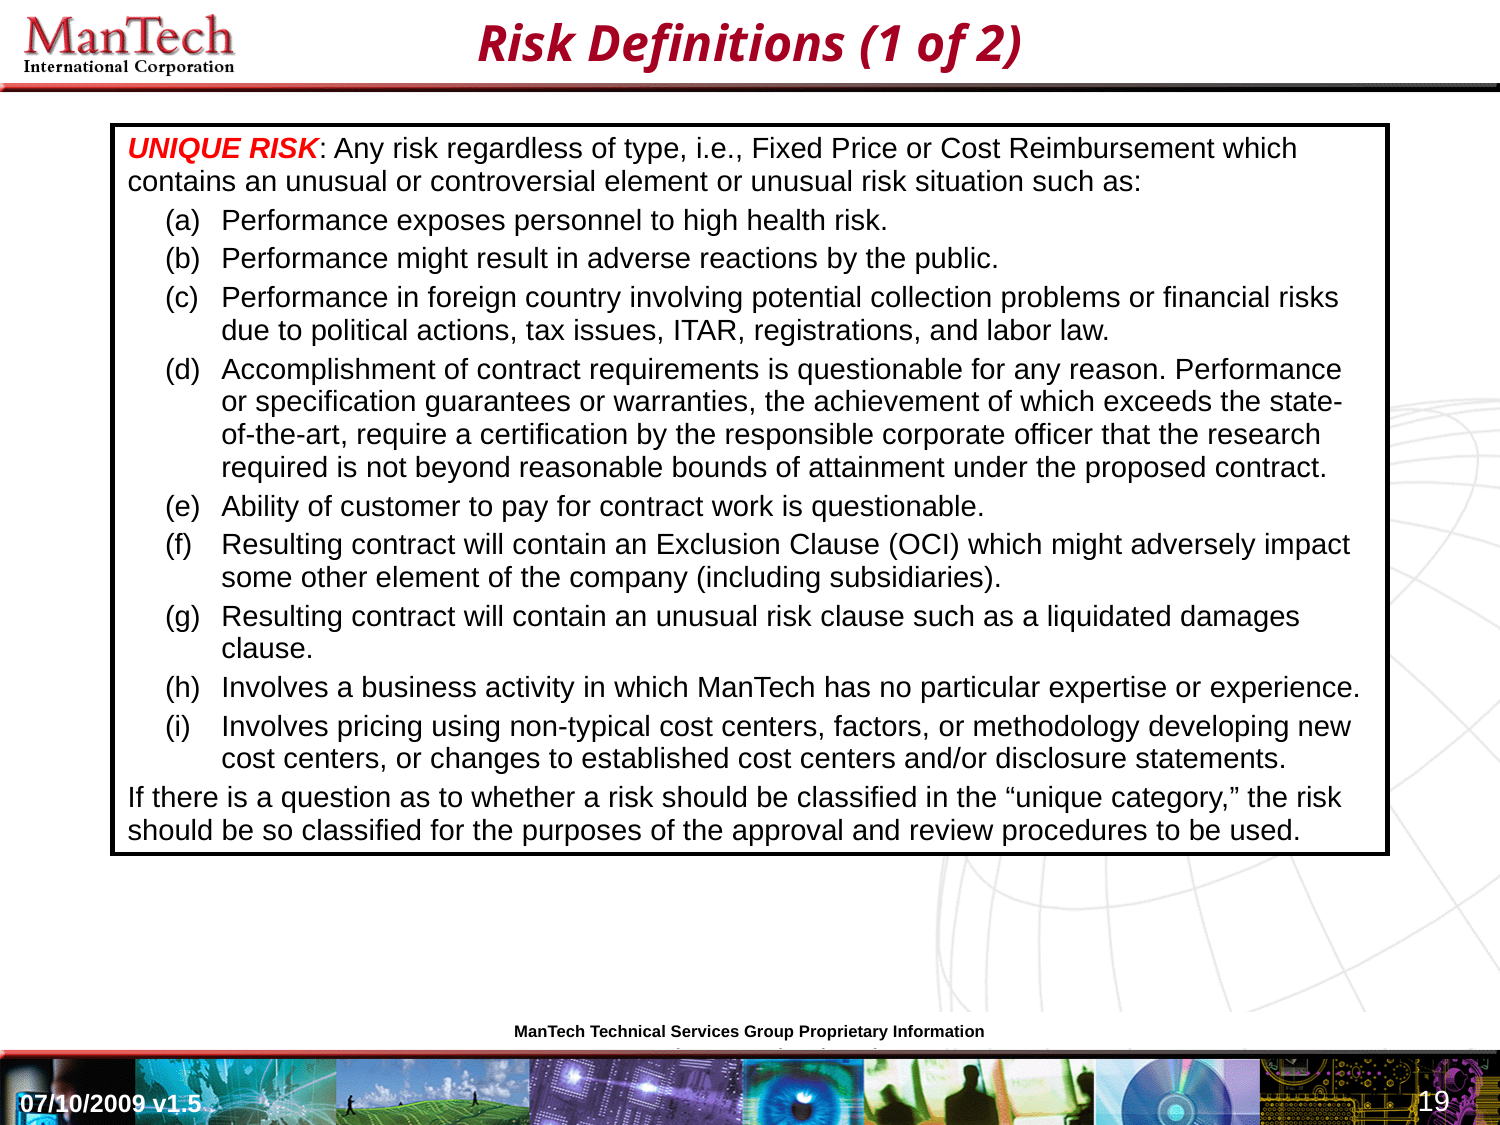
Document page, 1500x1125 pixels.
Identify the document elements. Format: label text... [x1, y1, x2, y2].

table_header UNIQUE RISK: Any risk regardless of type, i.e., Fixed Price or Cost Reimbursement which contains an unusual or controversial element or unusual risk situation such as: Performance exposes personnel to high health risk. Performance might result in adverse reactions by the public. Performance in foreign country involving potential collection problems or financial risks due to political actions, tax issues, ITAR, registrations, and labor law. Accomplishment of contract requirements is questionable for any reason. Performance or specification guarantees or warranties, the achievement of which exceeds the state-of-the-art, require a certification by the responsible corporate officer that the research required is not beyond reasonable bounds of attainment under the proposed contract. Ability of customer to pay for contract work is questionable. Resulting contract will contain an Exclusion Clause (OCI) which might adversely impact some other element of the company (including subsidiaries). Resulting contract will contain an unusual risk clause such as a liquidated damages clause. Involves a business activity in which ManTech has no particular expertise or experience. Involves pricing using non-typical cost centers, factors, or methodology developing new cost centers, or changes to established cost centers and/or disclosure statements. If there is a question as to whether a risk should be classified in the “unique category,” the risk should be so classified for the purposes of the approval and review procedures to be used. [115, 127, 1385, 852]
text_box ManTech Technical Services Group Proprietary Information [0, 1012, 1500, 1048]
text_box Risk Definitions (1 of 2) [0, 0, 1500, 83]
